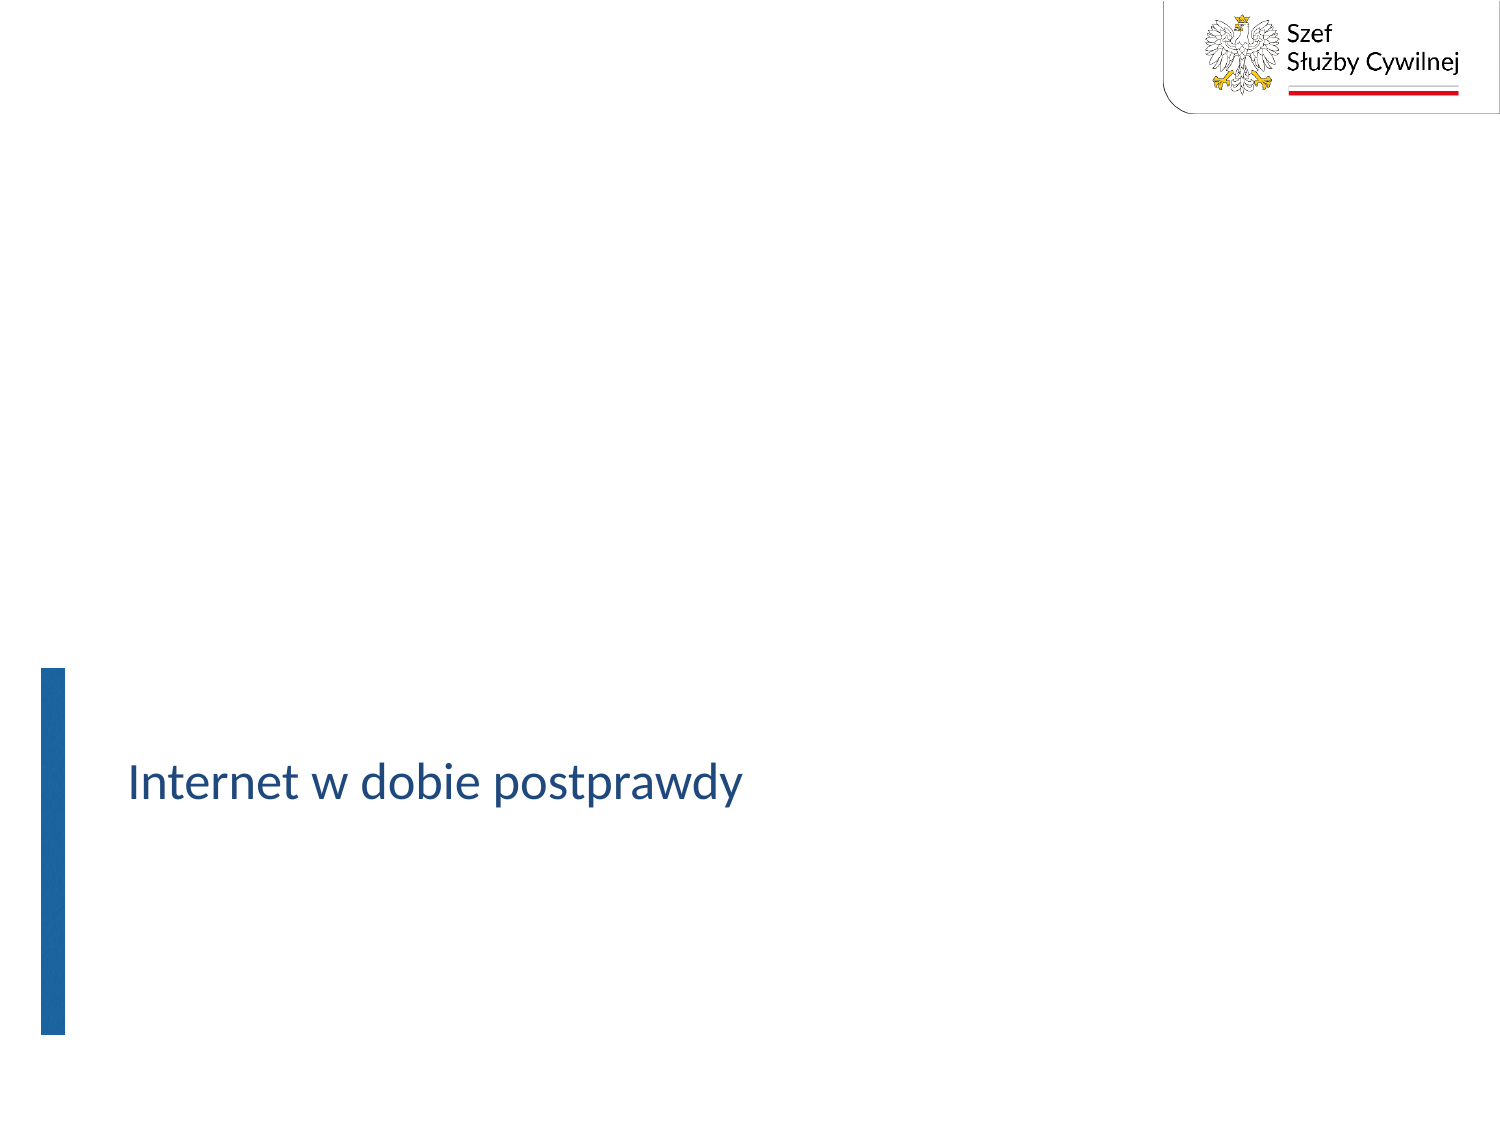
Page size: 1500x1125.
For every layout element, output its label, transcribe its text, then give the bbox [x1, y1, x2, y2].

title Internet w dobie postprawdy [112, 739, 1388, 881]
picture [41, 668, 65, 1035]
picture [1163, 0, 1500, 114]
